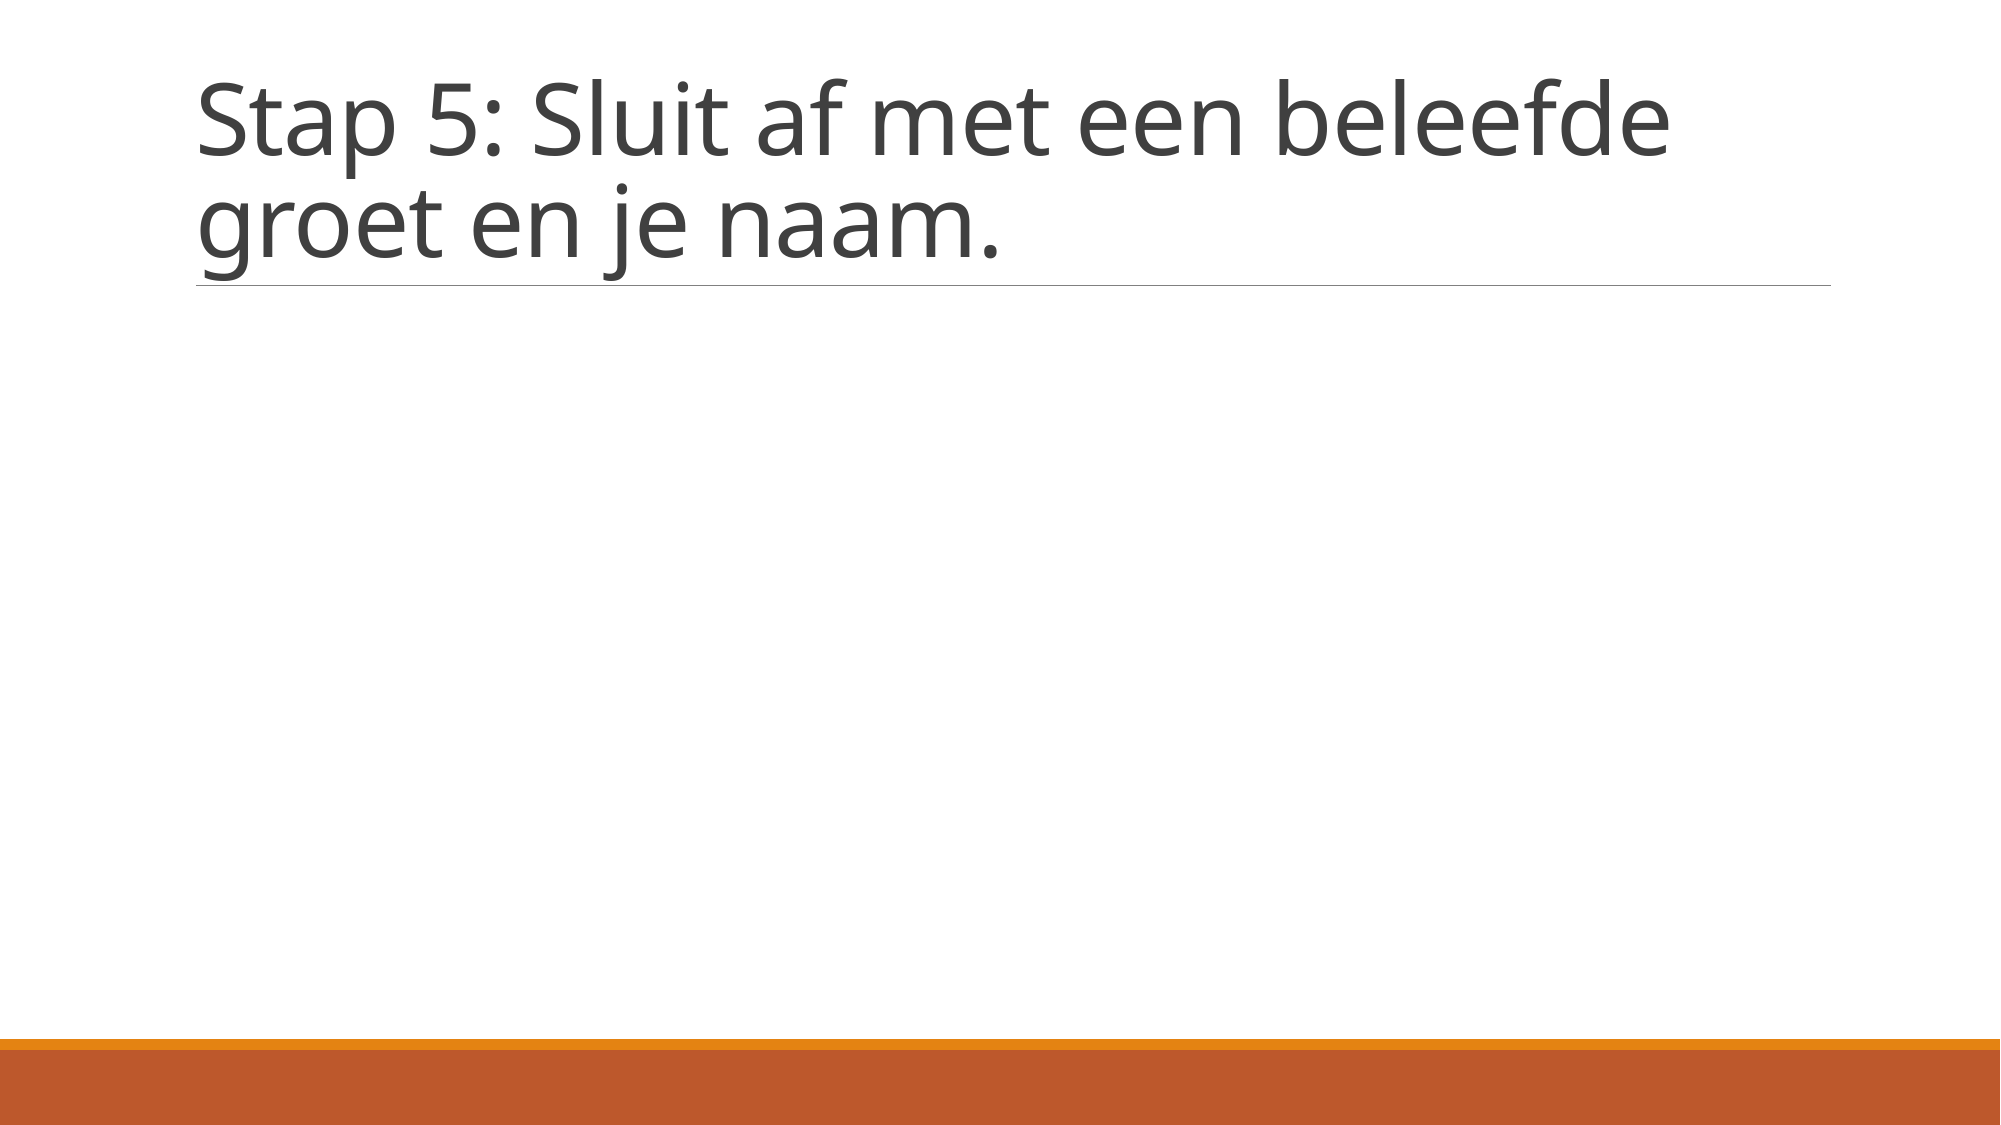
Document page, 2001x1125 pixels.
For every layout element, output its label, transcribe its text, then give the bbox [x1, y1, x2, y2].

title Stap 5: Sluit af met een beleefde groet en je naam. [180, 47, 1830, 285]
